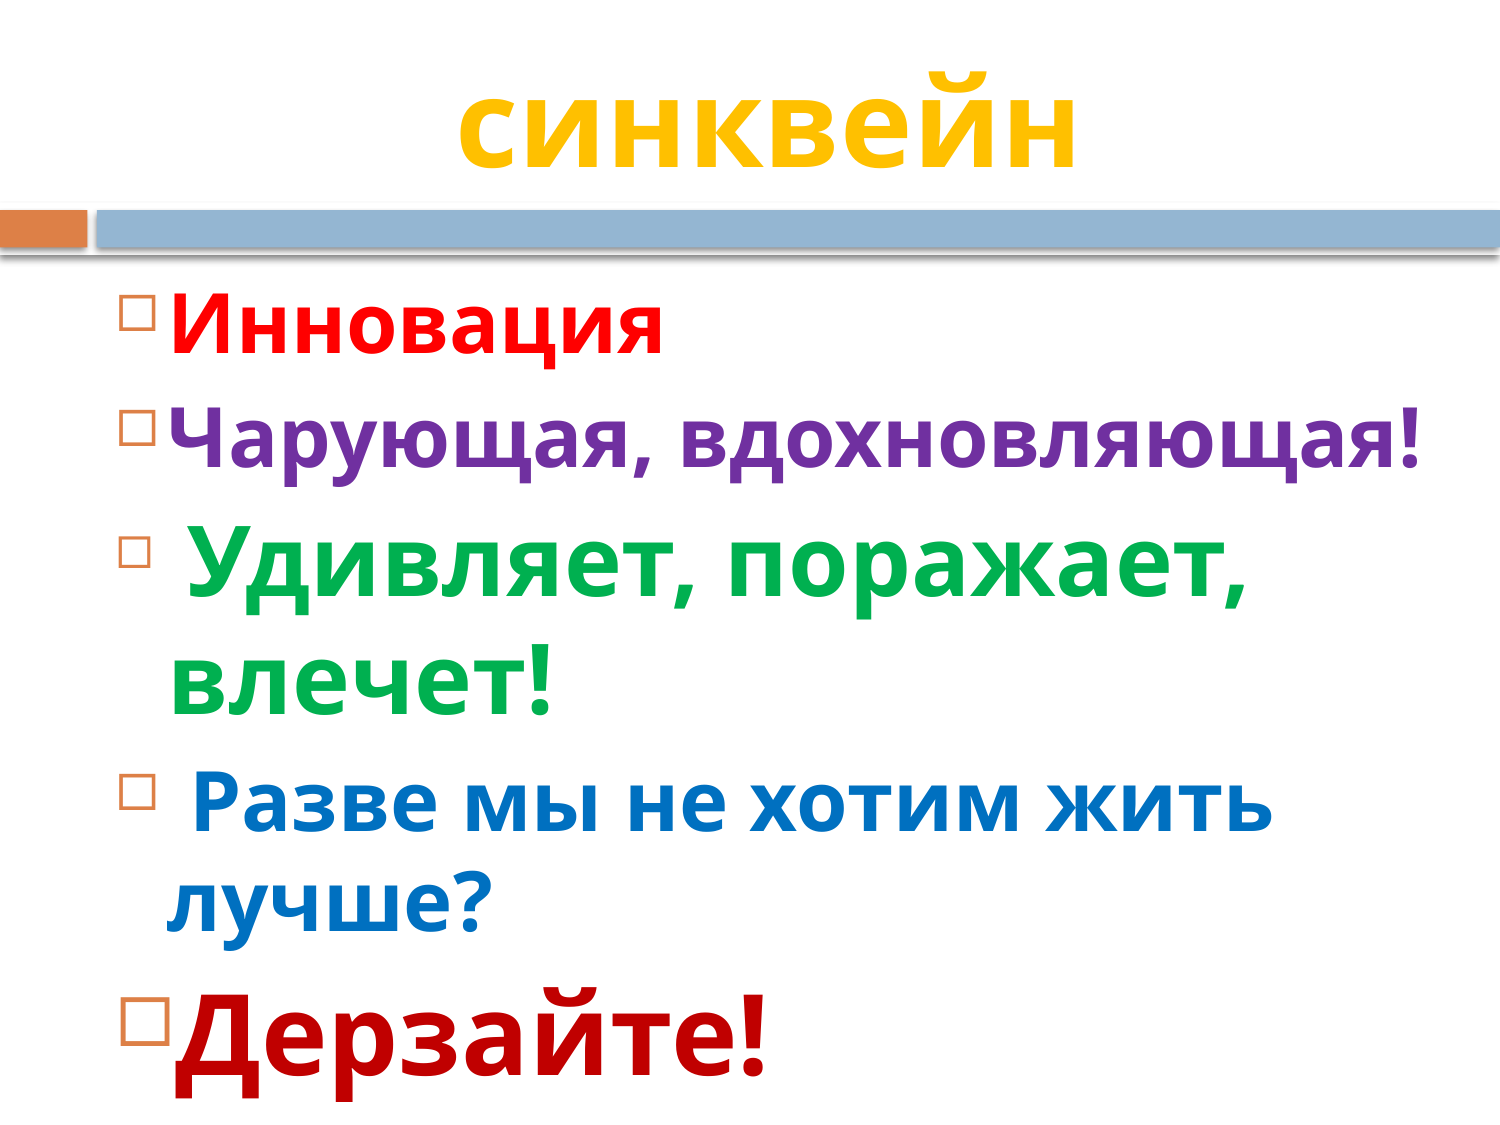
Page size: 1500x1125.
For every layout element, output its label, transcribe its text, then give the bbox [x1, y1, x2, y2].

title синквейн [100, 37, 1438, 200]
list Инновация Чарующая, вдохновляющая! Удивляет, поражает, влечет! Разве мы не хотим жить лучше? Дерзайте! [100, 262, 1438, 1000]
